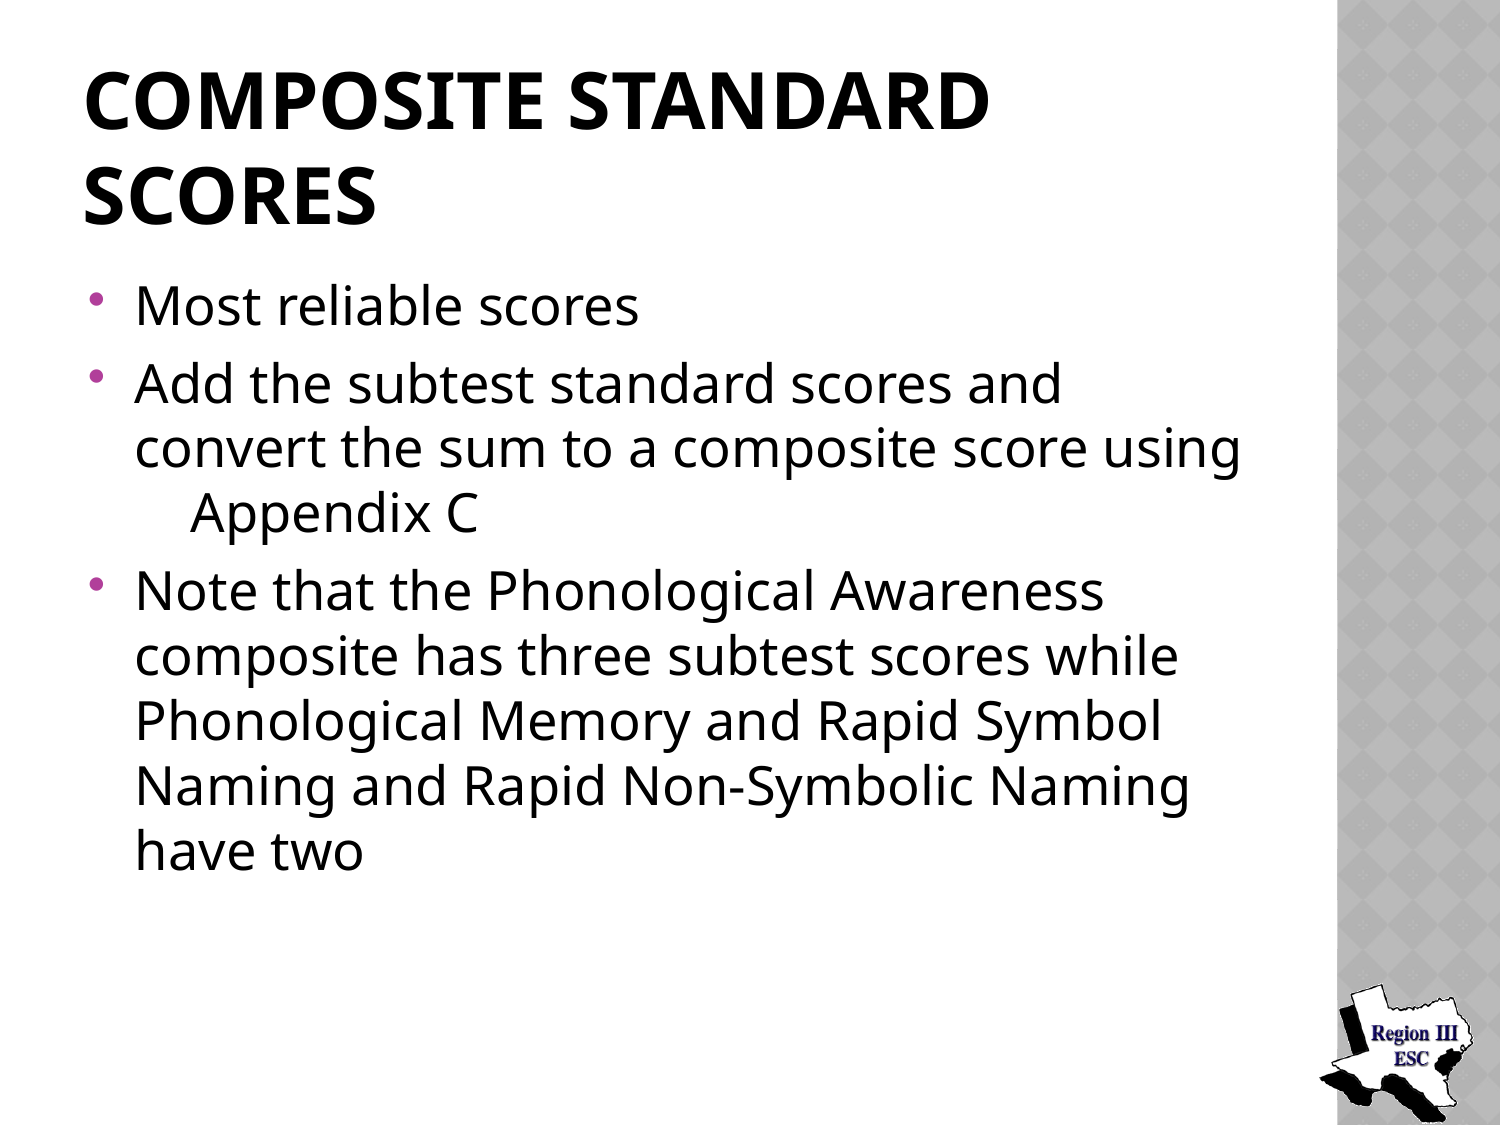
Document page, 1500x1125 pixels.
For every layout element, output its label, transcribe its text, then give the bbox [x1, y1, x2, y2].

title Composite Standard Scores [75, 52, 1263, 240]
list Most reliable scores Add the subtest standard scores and convert the sum to a composite score using Appendix C Note that the Phonological Awareness composite has three subtest scores while Phonological Memory and Rapid Symbol Naming and Rapid Non-Symbolic Naming have two [75, 264, 1263, 1059]
picture [1318, 982, 1476, 1125]
